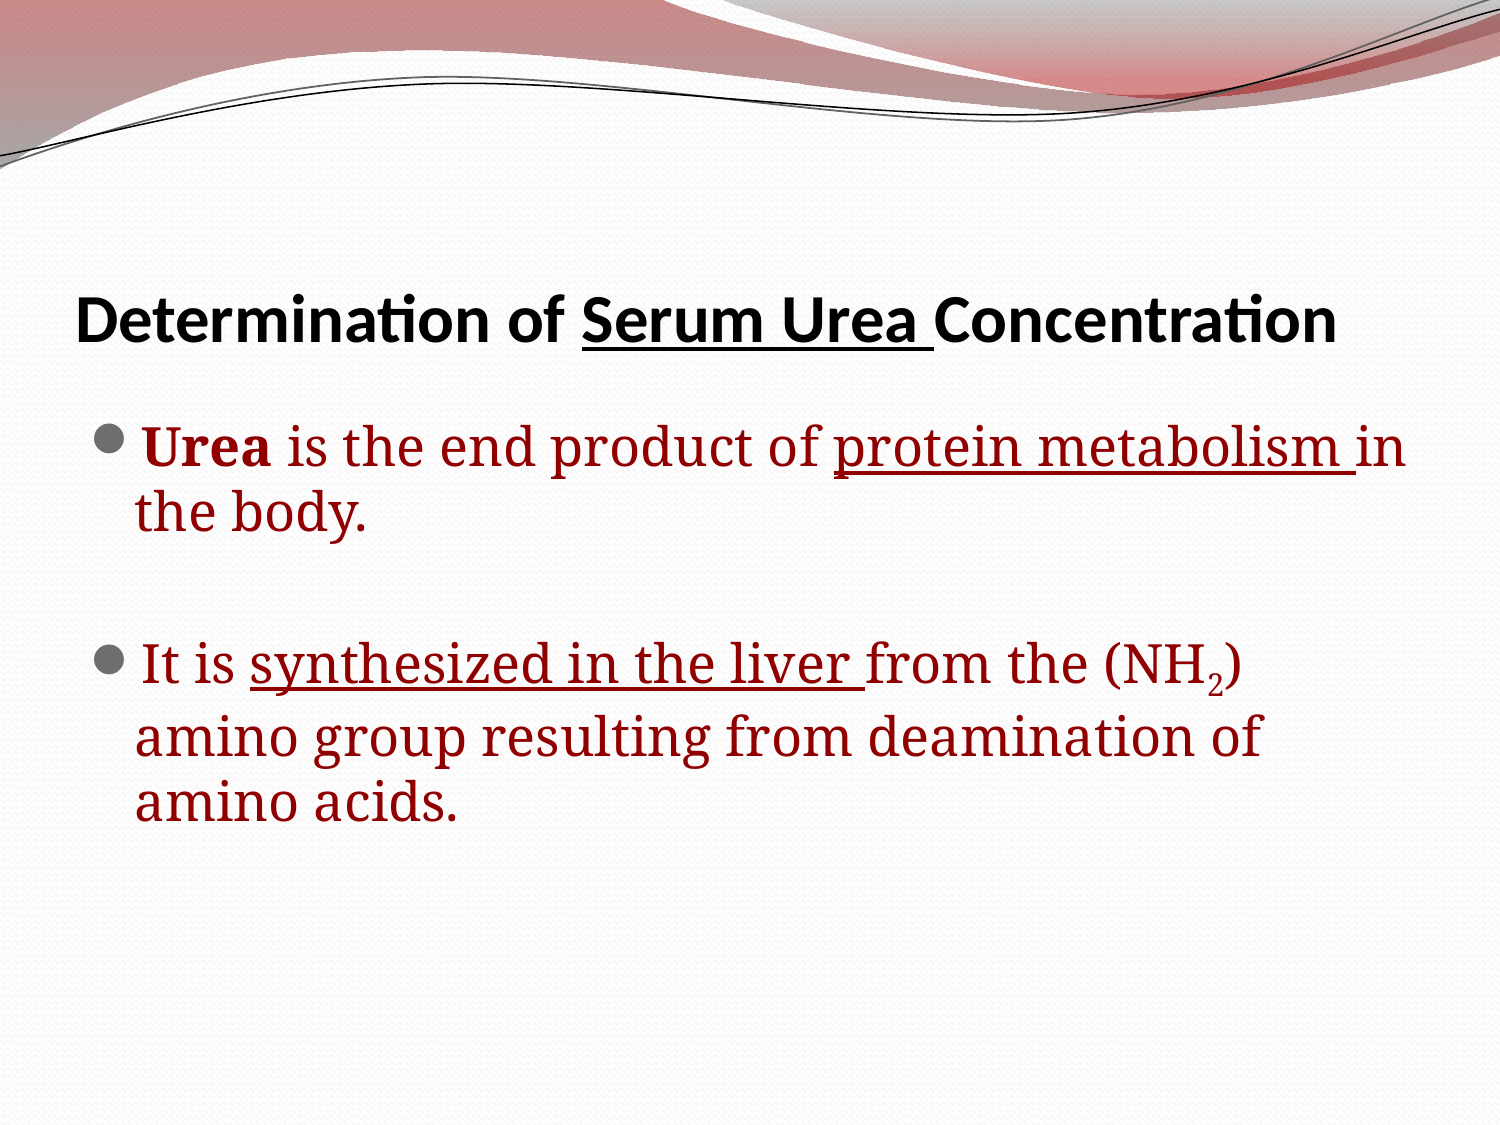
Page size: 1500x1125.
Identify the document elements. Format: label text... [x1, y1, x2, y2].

list Urea is the end product of protein metabolism in the body. It is synthesized in the liver from the (NH2) amino group resulting from deamination of amino acids. [75, 404, 1425, 1125]
title Determination of Serum Urea Concentration [75, 262, 1500, 450]
